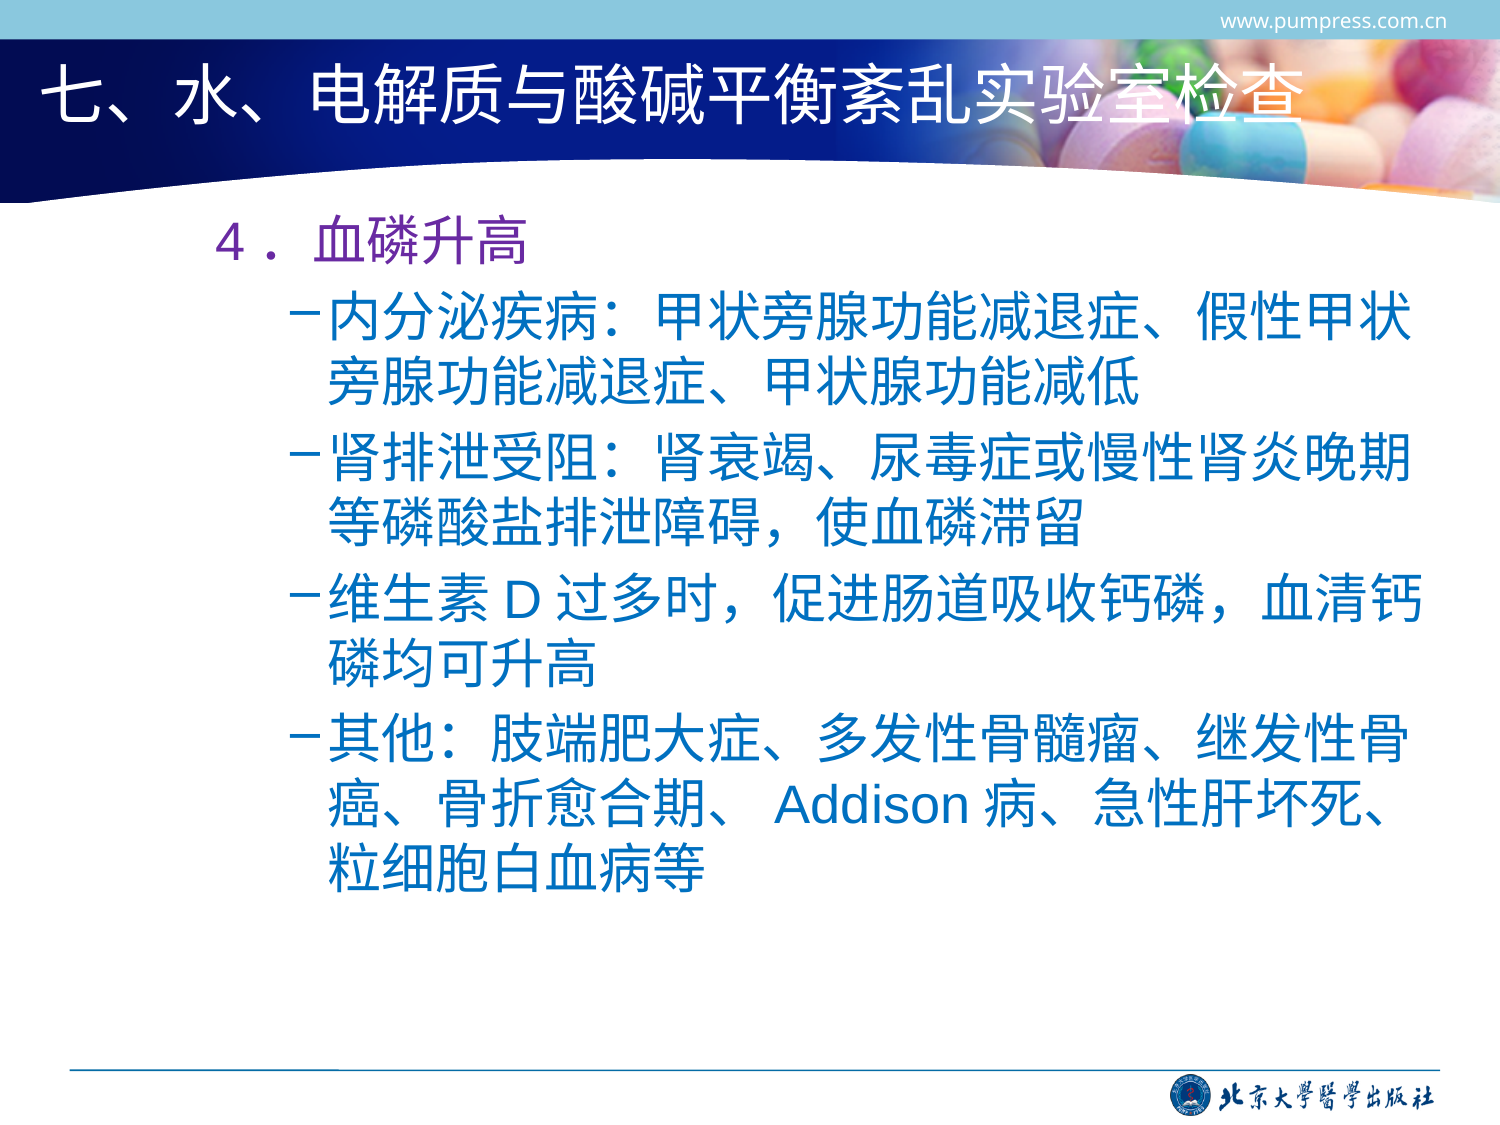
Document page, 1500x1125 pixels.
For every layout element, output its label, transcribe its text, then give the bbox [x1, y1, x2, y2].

title 七、水、电解质与酸碱平衡紊乱实验室检查 [23, 46, 1349, 140]
slide_number www.pumpress.com.cn [1024, 0, 1463, 38]
picture [1170, 1074, 1436, 1118]
picture [0, 40, 1500, 203]
list 4．血磷升高 内分泌疾病：甲状旁腺功能减退症、假性甲状旁腺功能减退症、甲状腺功能减低 肾排泄受阻：肾衰竭、尿毒症或慢性肾炎晚期等磷酸盐排泄障碍，使血磷滞留 维生素D过多时，促进肠道吸收钙磷，血清钙磷均可升高 其他：肢端肥大症、多发性骨髓瘤、继发性骨癌、骨折愈合期、Addison病、急性肝坏死、粒细胞白血病等 [49, 198, 1463, 1026]
